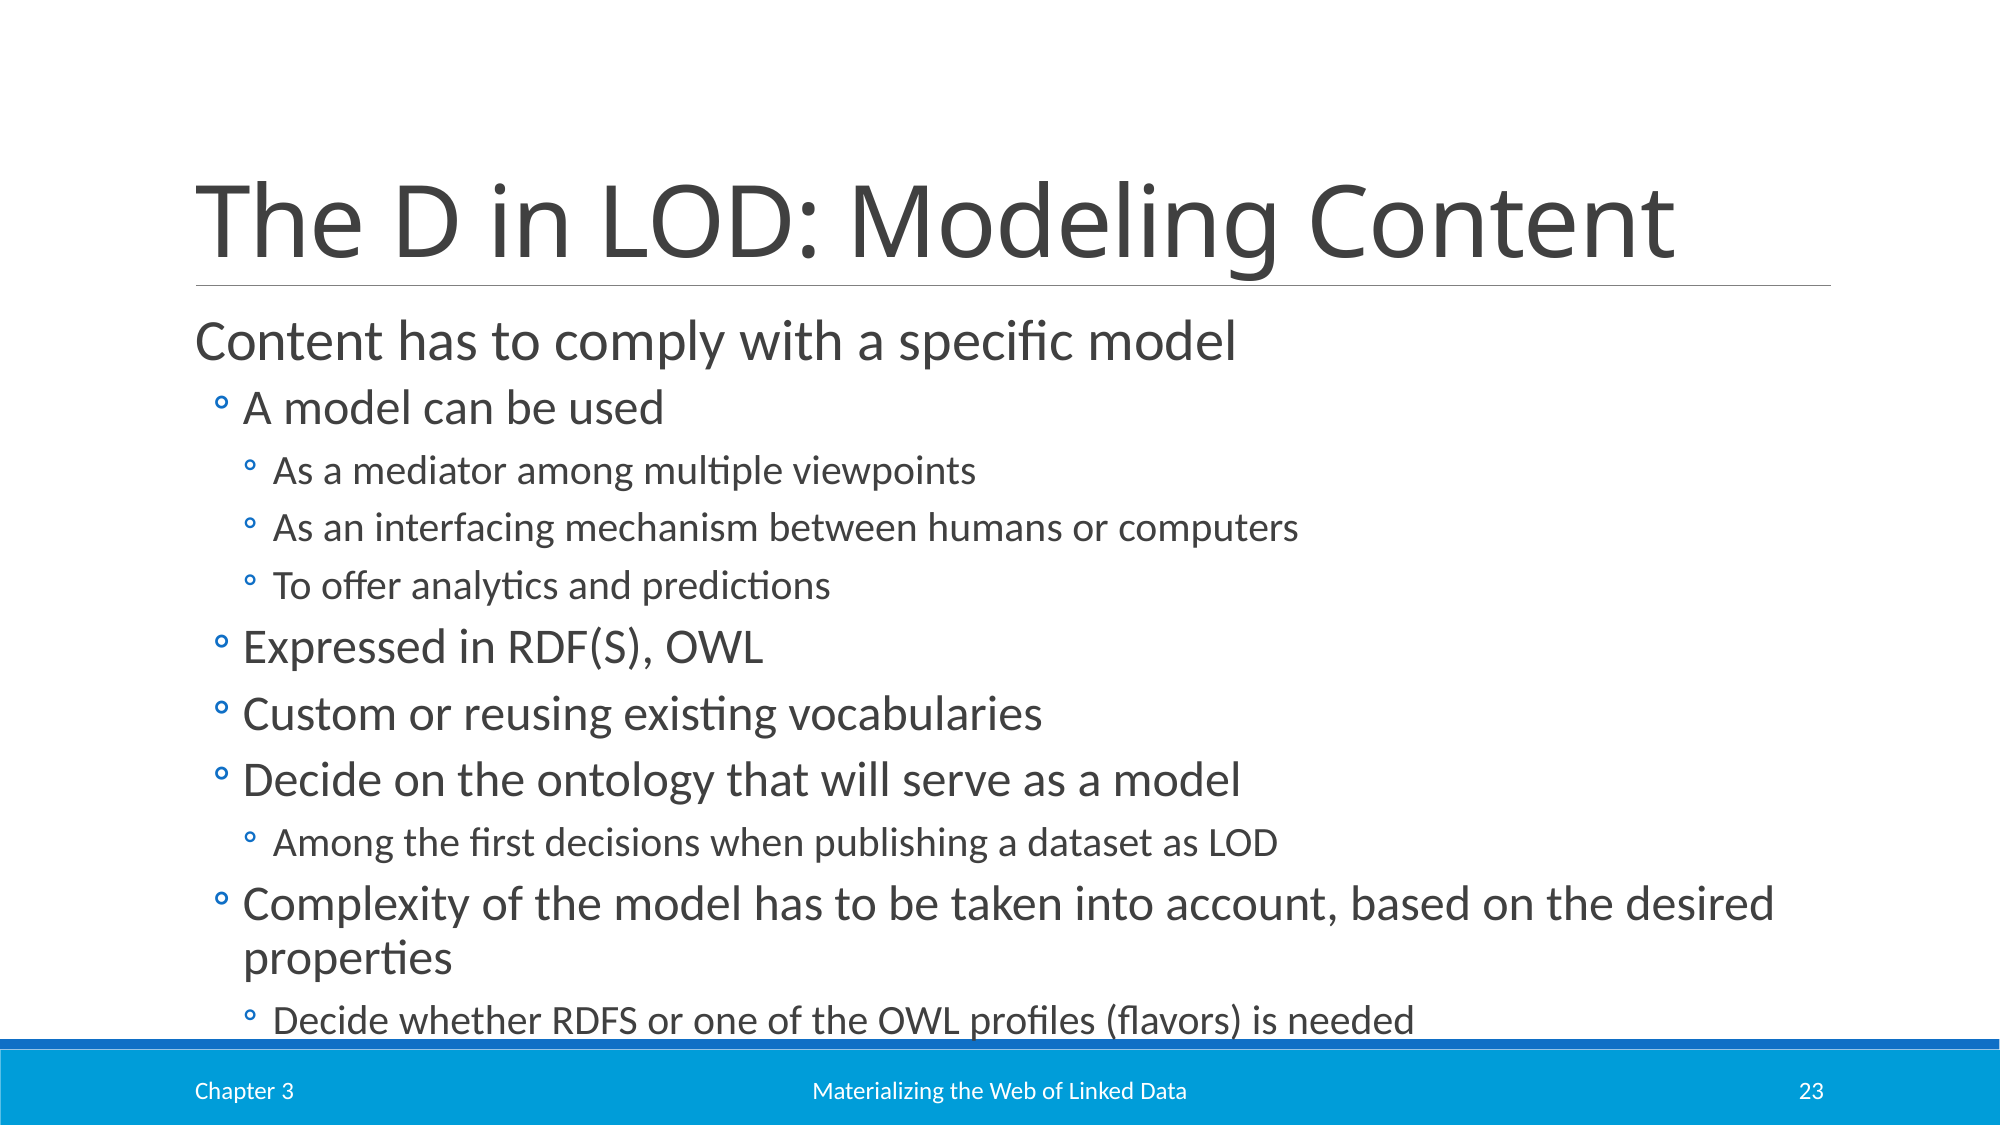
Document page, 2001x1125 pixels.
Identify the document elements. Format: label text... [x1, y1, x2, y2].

slide_number Chapter 3 [180, 1059, 586, 1120]
footer Materializing the Web of Linked Data [604, 1059, 1396, 1120]
list Content has to comply with a specific model A model can be used As a mediator among multiple viewpoints As an interfacing mechanism between humans or computers To offer analytics and predictions Expressed in RDF(S), OWL Custom or reusing existing vocabularies Decide on the ontology that will serve as a model Among the first decisions when publishing a dataset as LOD Complexity of the model has to be taken into account, based on the desired properties Decide whether RDFS or one of the OWL profiles (flavors) is needed [180, 302, 1830, 963]
slide_number 23 [1624, 1059, 1840, 1120]
title The D in LOD: Modeling Content [180, 47, 1830, 285]
